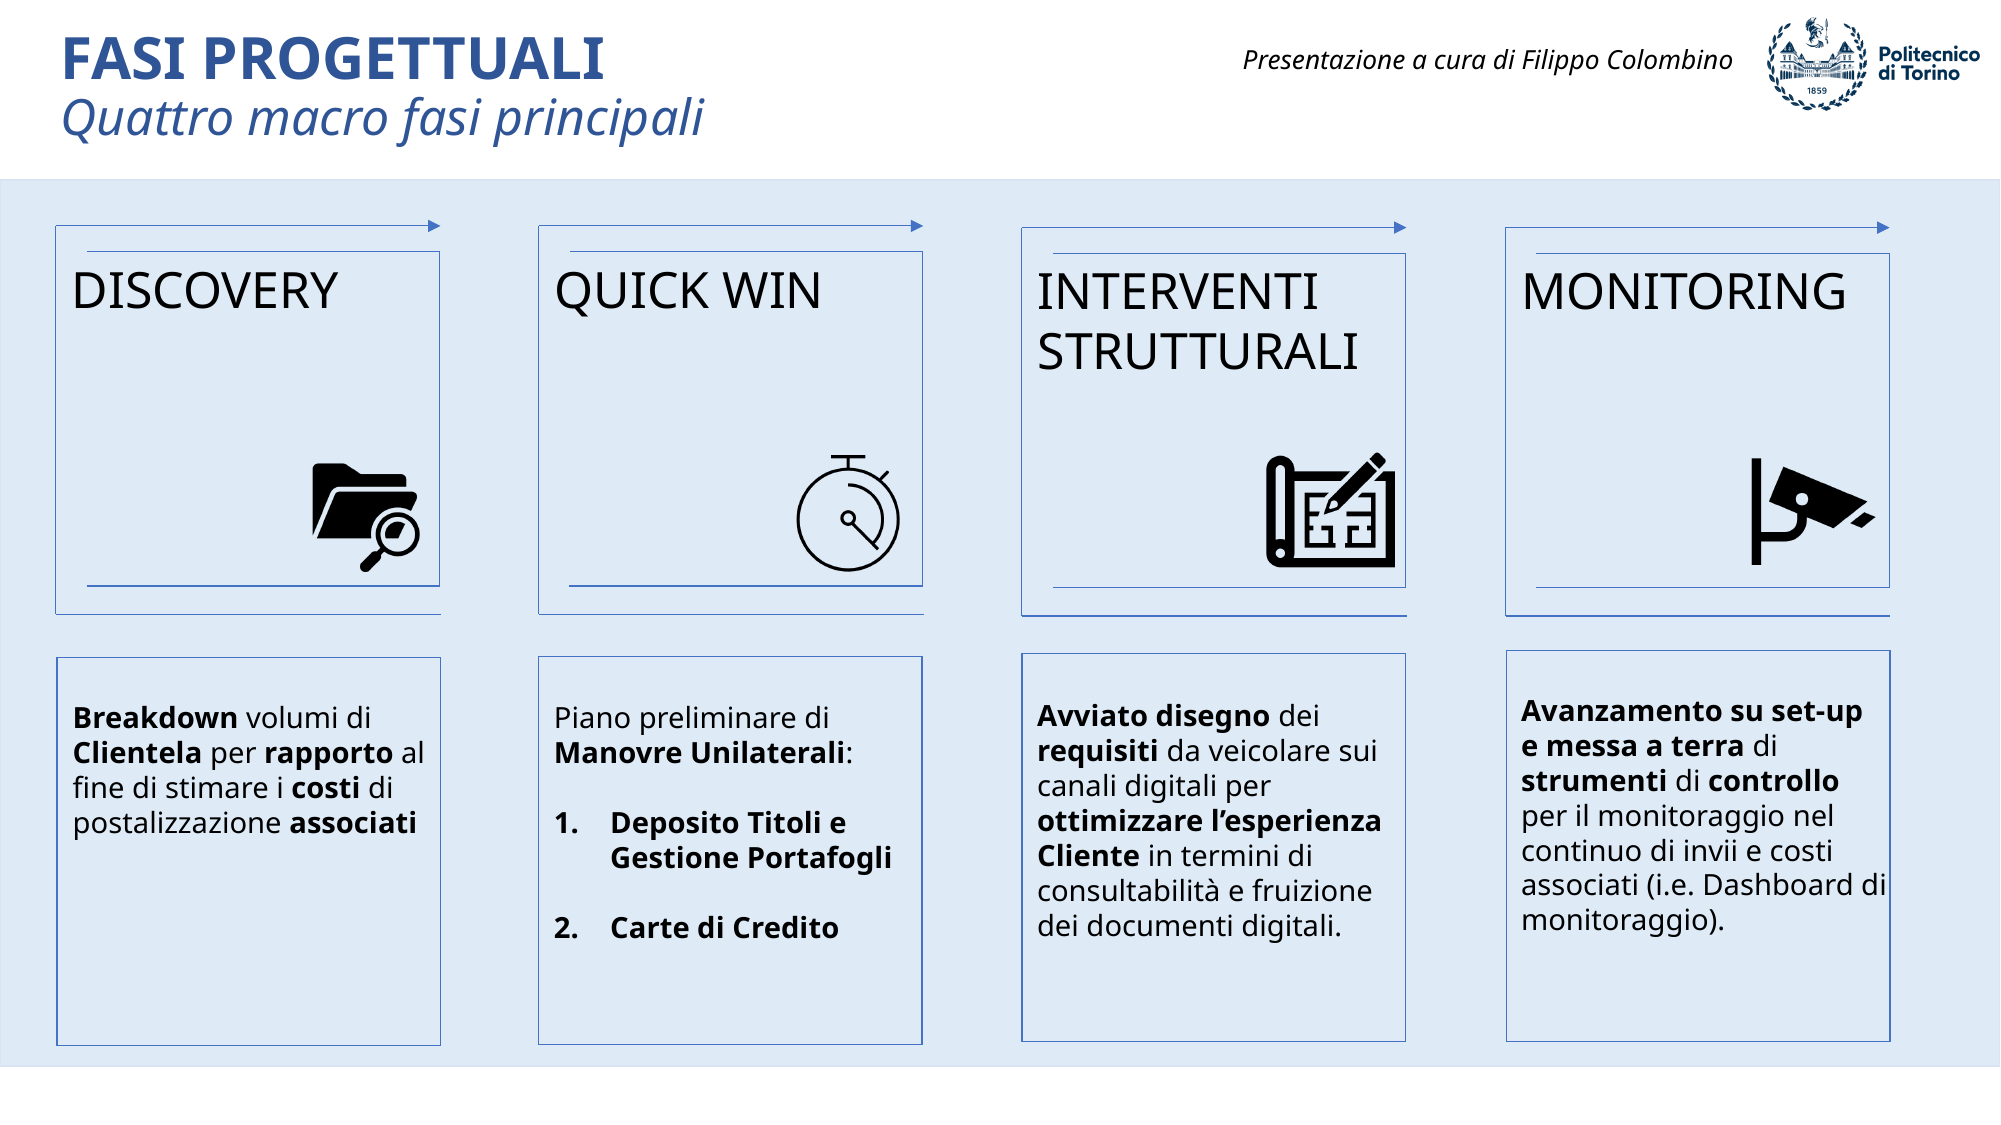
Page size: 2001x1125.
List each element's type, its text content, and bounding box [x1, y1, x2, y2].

text_box Avanzamento su set-up e messa a terra di strumenti di controllo per il monitoraggio nel continuo di invii e costi associati (i.e. Dashboard di monitoraggio). [1891, 649, 1902, 979]
text_box [538, 656, 923, 1046]
text_box FASI PROGETTUALI Quattro macro fasi principali [45, 21, 1973, 84]
text_box [0, 179, 2000, 1067]
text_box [55, 225, 441, 615]
picture [1738, 436, 1889, 587]
text_box [1021, 652, 1406, 1042]
picture [1767, 17, 1980, 111]
picture [289, 435, 440, 586]
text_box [1504, 227, 1891, 617]
picture [1255, 435, 1406, 586]
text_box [538, 225, 924, 615]
text_box [1505, 649, 1891, 1042]
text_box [1021, 227, 1407, 617]
text_box [56, 656, 442, 1047]
picture [772, 436, 923, 587]
